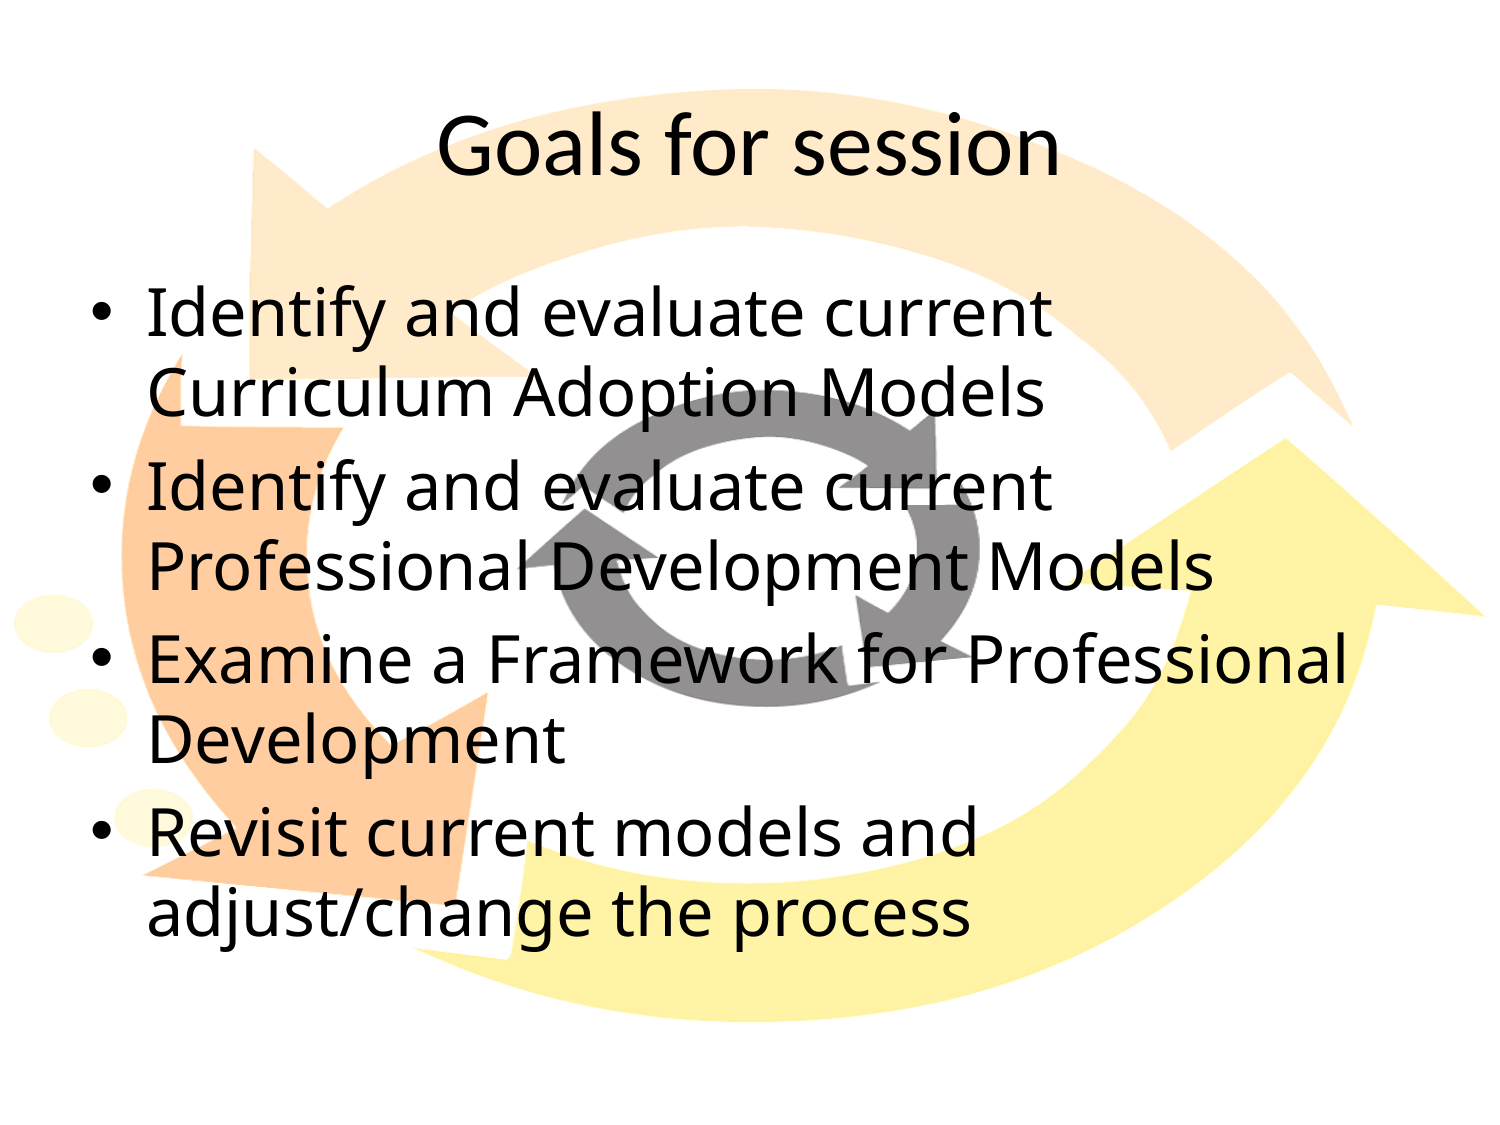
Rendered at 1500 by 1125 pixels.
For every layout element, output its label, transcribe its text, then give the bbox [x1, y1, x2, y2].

title Goals for session [74, 44, 1426, 233]
list Identify and evaluate current Curriculum Adoption Models Identify and evaluate current Professional Development Models Examine a Framework for Professional Development Revisit current models and adjust/change the process [74, 262, 1426, 1006]
